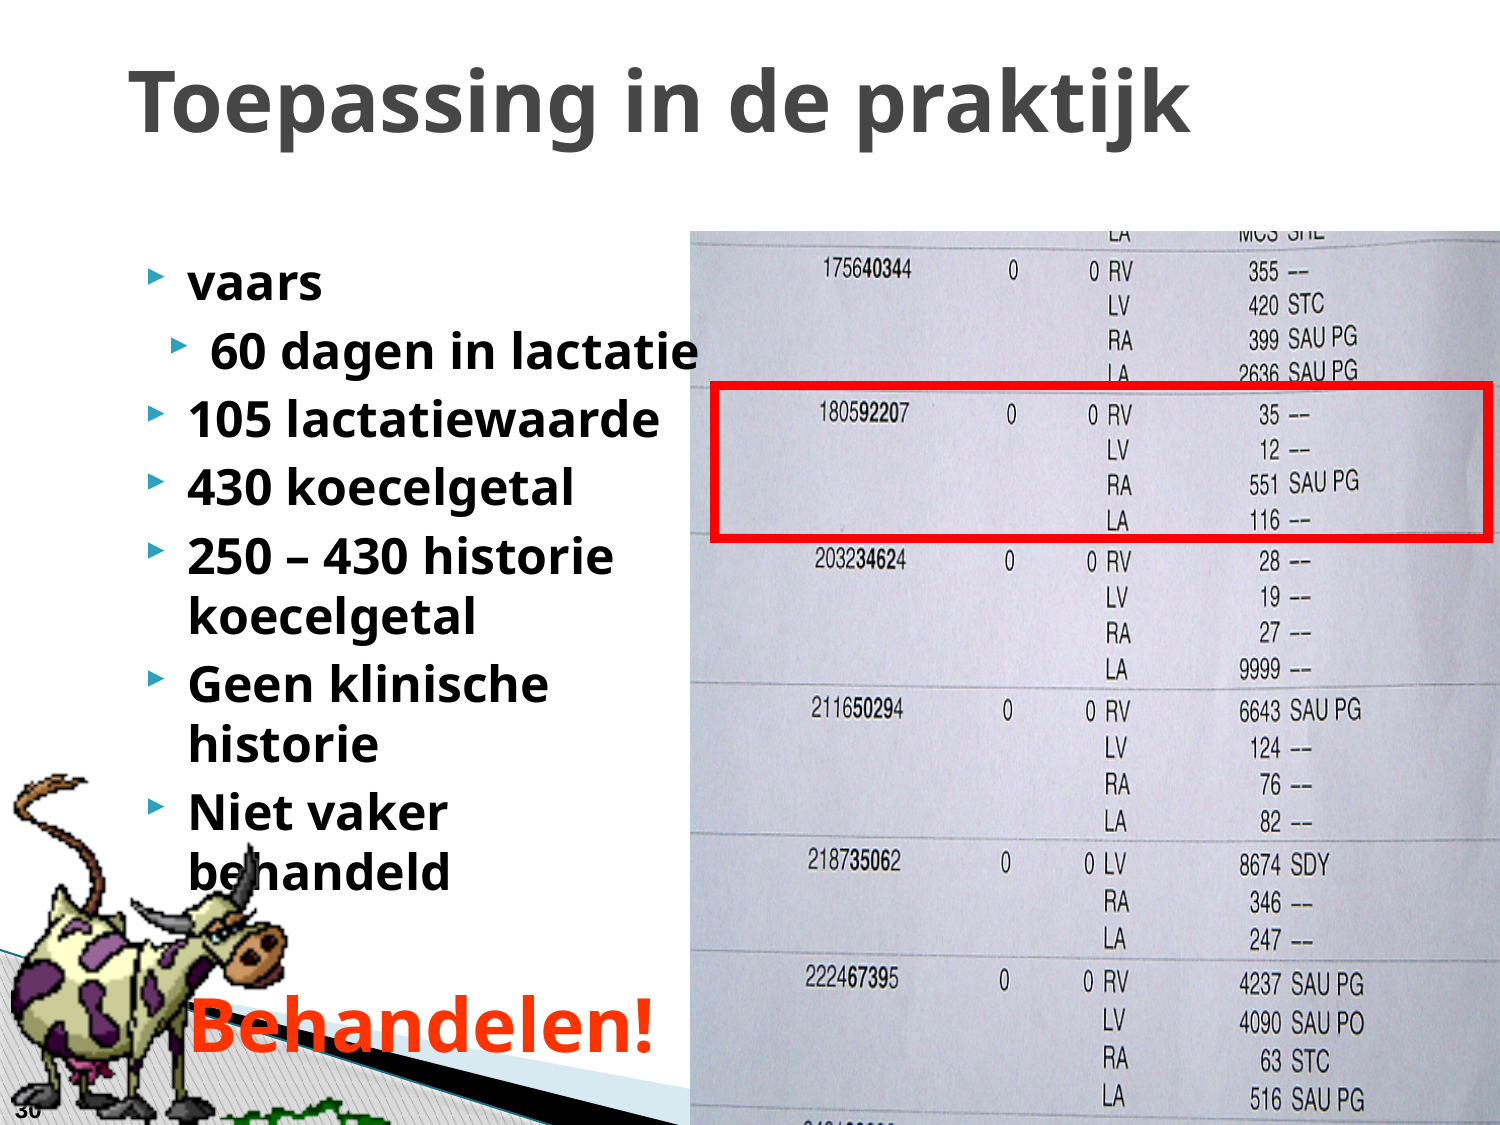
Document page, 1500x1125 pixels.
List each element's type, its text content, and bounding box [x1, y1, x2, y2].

list vaars 60 dagen in lactatie 105 lactatiewaarde 430 koecelgetal 250 – 430 historie koecelgetal Geen klinische historie Niet vaker behandeld Behandelen! [112, 243, 684, 1071]
title Toepassing in de praktijk [112, 0, 1388, 197]
picture [11, 754, 396, 1125]
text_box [690, 231, 1500, 1125]
